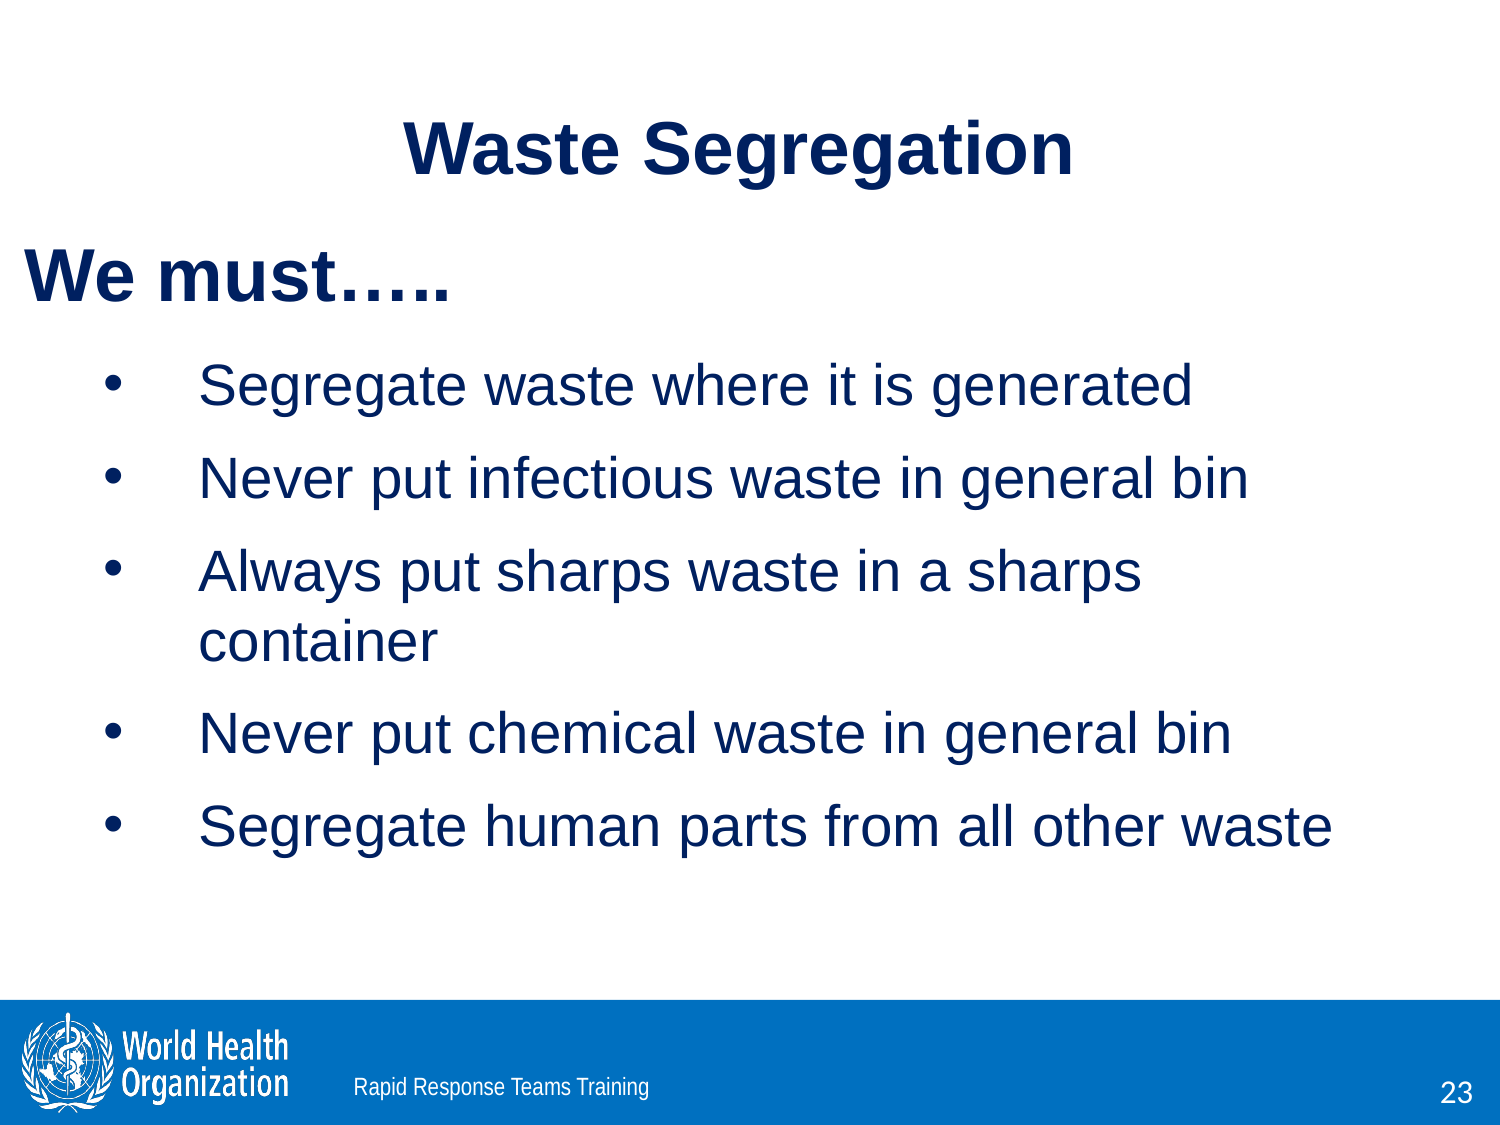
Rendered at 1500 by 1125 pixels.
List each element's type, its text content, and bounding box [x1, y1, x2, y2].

text_box We must….. [24, 204, 1375, 338]
list Segregate waste where it is generated Never put infectious waste in general bin Always put sharps waste in a sharps container Never put chemical waste in general bin Segregate human parts from all other waste [88, 339, 1400, 1083]
title Waste Segregation [0, 56, 1500, 232]
picture [21, 1012, 288, 1113]
